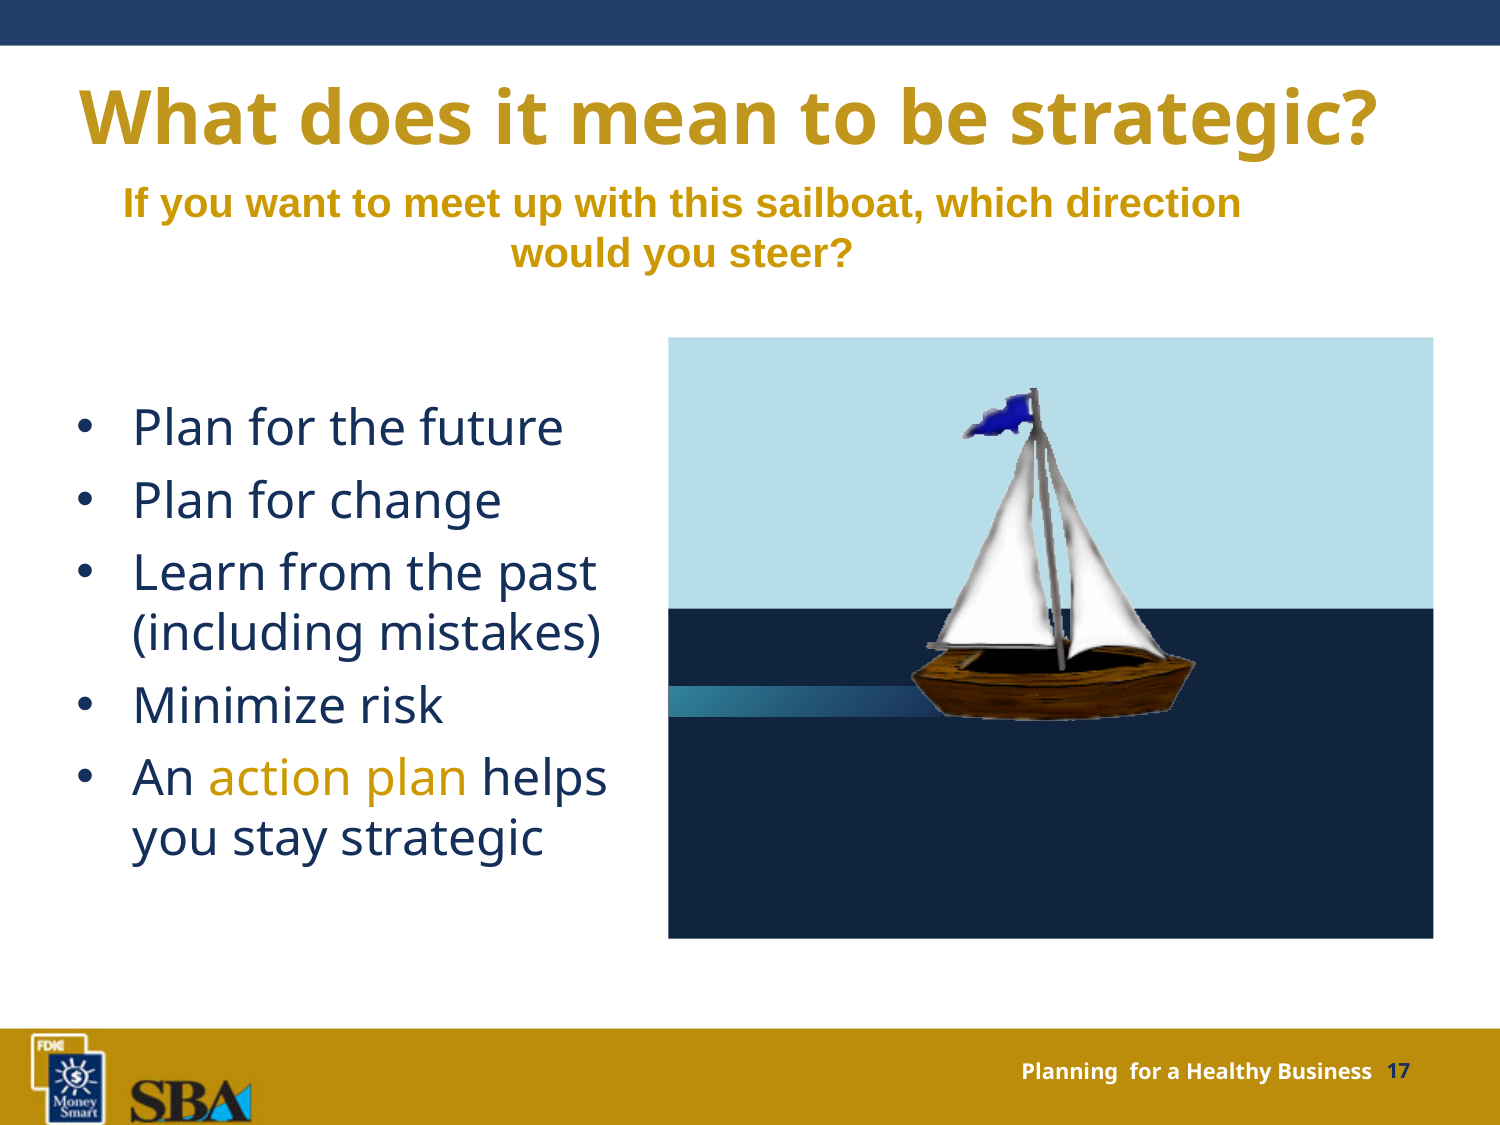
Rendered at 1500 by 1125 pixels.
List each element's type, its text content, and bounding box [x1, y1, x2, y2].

picture [0, 0, 1500, 1125]
text_box [666, 607, 1435, 941]
title What does it mean to be strategic? [64, 62, 1415, 163]
text_box [666, 335, 1435, 607]
text_box If you want to meet up with this sailboat, which direction would you steer? [63, 168, 1302, 284]
text_box [667, 685, 890, 719]
text_box Plan for the future Plan for change Learn from the past (including mistakes) Minimize risk An action plan helps you stay strategic [61, 338, 667, 924]
